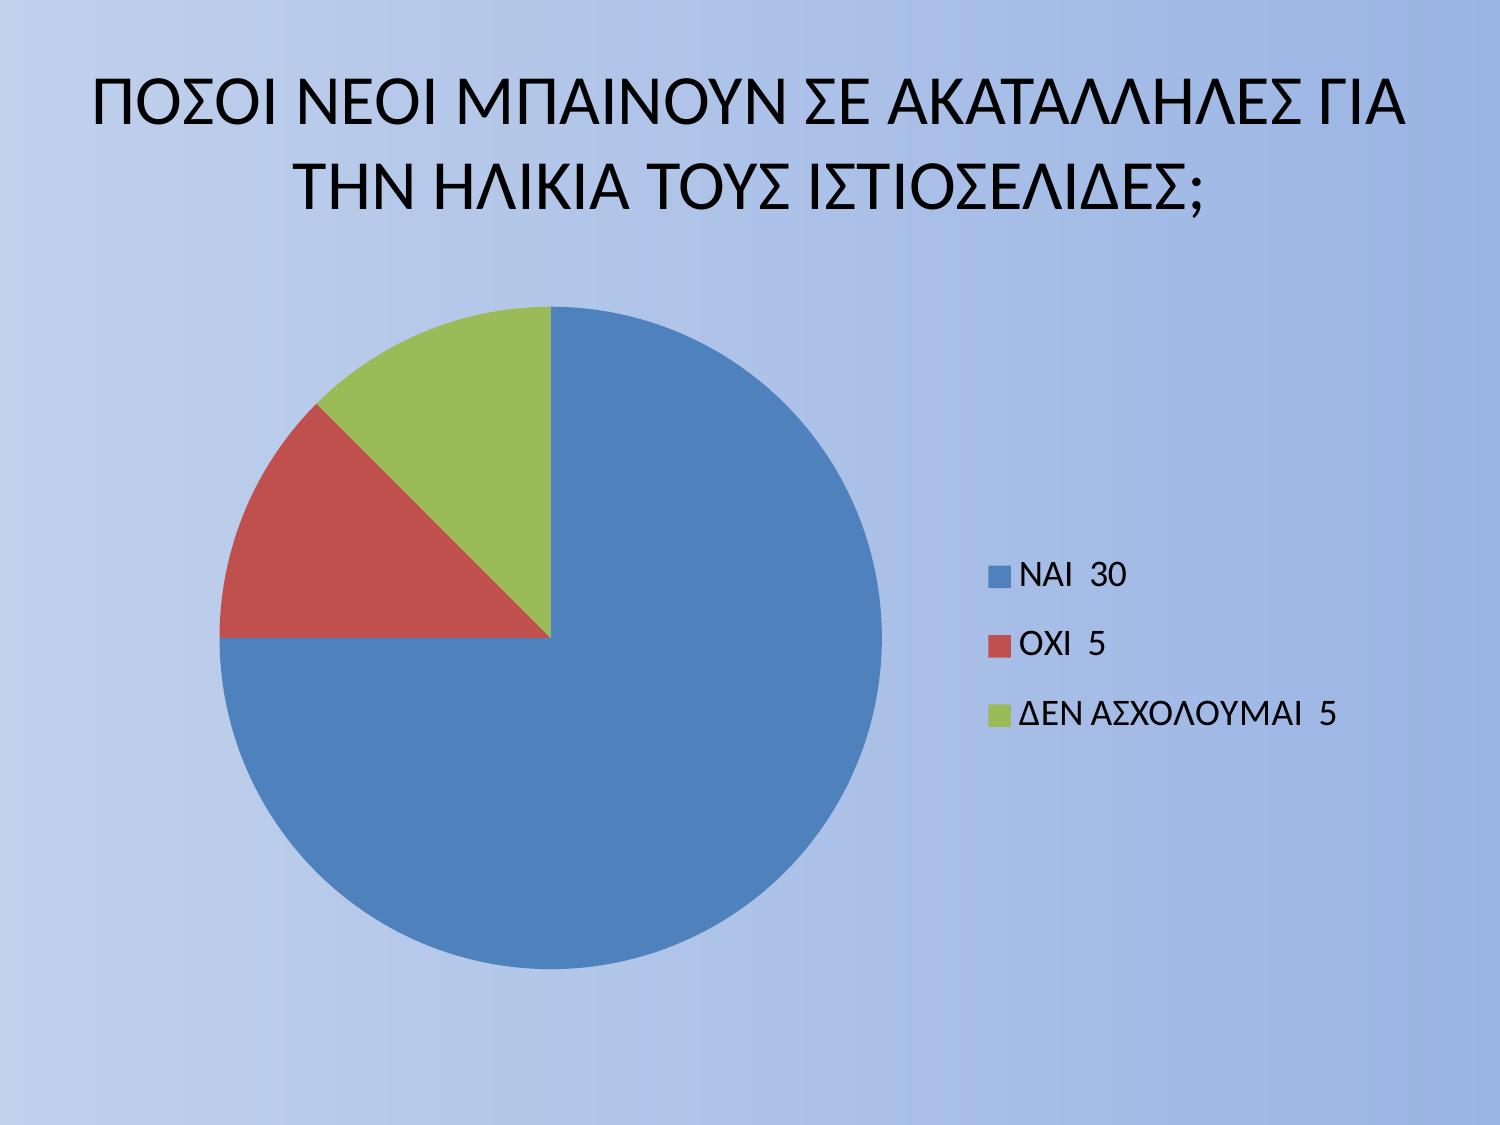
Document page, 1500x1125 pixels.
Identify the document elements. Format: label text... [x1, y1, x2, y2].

title ΠΟΣΟΙ ΝΕΟΙ ΜΠΑΙΝΟΥΝ ΣΕ ΑΚΑΤΑΛΛΗΛΕΣ ΓΙΑ ΤΗΝ ΗΛΙΚΙΑ ΤΟΥΣ ΙΣΤΙΟΣΕΛΙΔΕΣ; [75, 45, 1425, 233]
chart [93, 292, 1395, 984]
